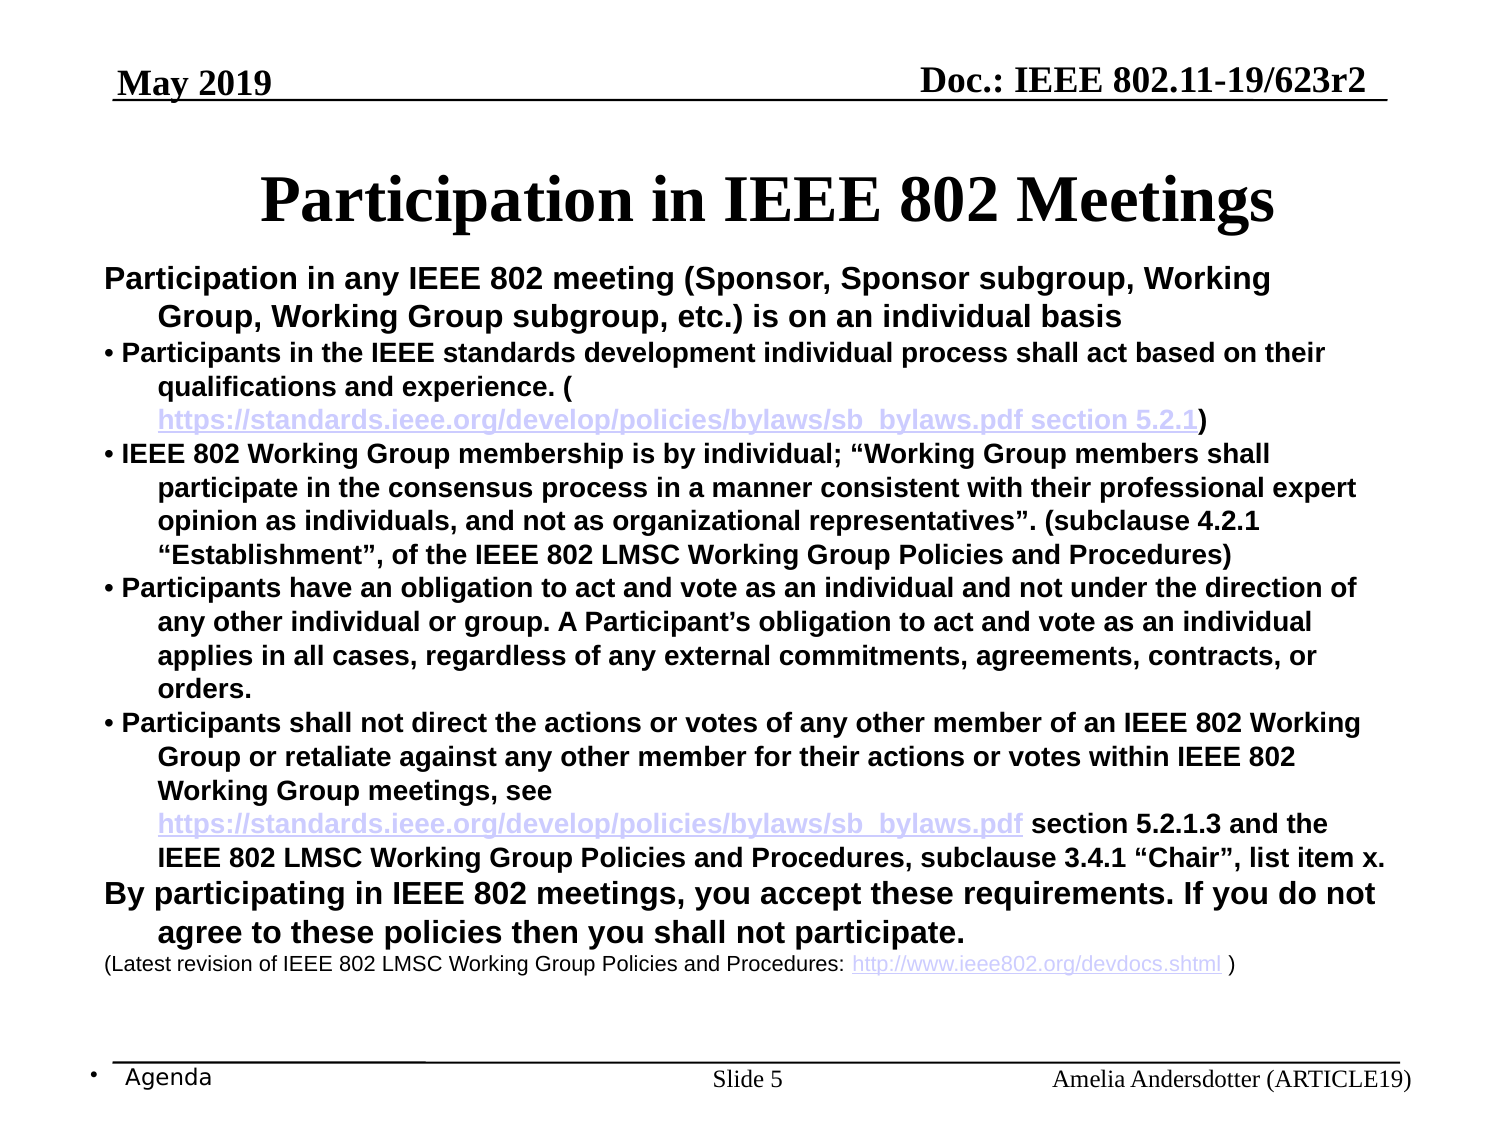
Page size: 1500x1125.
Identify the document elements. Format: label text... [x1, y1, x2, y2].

text_box Slide <number> [712, 1062, 800, 1122]
text_box Participation in any IEEE 802 meeting (Sponsor, Sponsor subgroup, Working Group, Working Group subgroup, etc.) is on an individual basis • Participants in the IEEE standards development individual process shall act based on their qualifications and experience. (https://standards.ieee.org/develop/policies/bylaws/sb_bylaws.pdf section 5.2.1) • IEEE 802 Working Group membership is by individual; “Working Group members shall participate in the consensus process in a manner consistent with their professional expert opinion as individuals, and not as organizational representatives”. (subclause 4.2.1 “Establishment”, of the IEEE 802 LMSC Working Group Policies and Procedures) • Participants have an obligation to act and vote as an individual and not under the direction of any other individual or group. A Participant’s obligation to act and vote as an individual applies in all cases, regardless of any external commitments, agreements, contracts, or orders. • Participants shall not direct the actions or votes of any other member of an IEEE 802 Working Group or retaliate against any other member for their actions or votes within IEEE 802 Working Group meetings, see https://standards.ieee.org/develop/policies/bylaws/sb_bylaws.pdf section 5.2.1.3 and the IEEE 802 LMSC Working Group Policies and Procedures, subclause 3.4.1 “Chair”, list item x. By participating in IEEE 802 meetings, you accept these requirements. If you do not agree to these policies then you shall not participate. (Latest revision of IEEE 802 LMSC Working Group Policies and Procedures: http://www.ieee802.org/devdocs.shtml ) [88, 250, 1402, 988]
text_box May 2019 [117, 58, 507, 99]
text_box Amelia Andersdotter (ARTICLE19) [1051, 1062, 1413, 1093]
text_box Participation in IEEE 802 Meetings [112, 99, 1425, 291]
